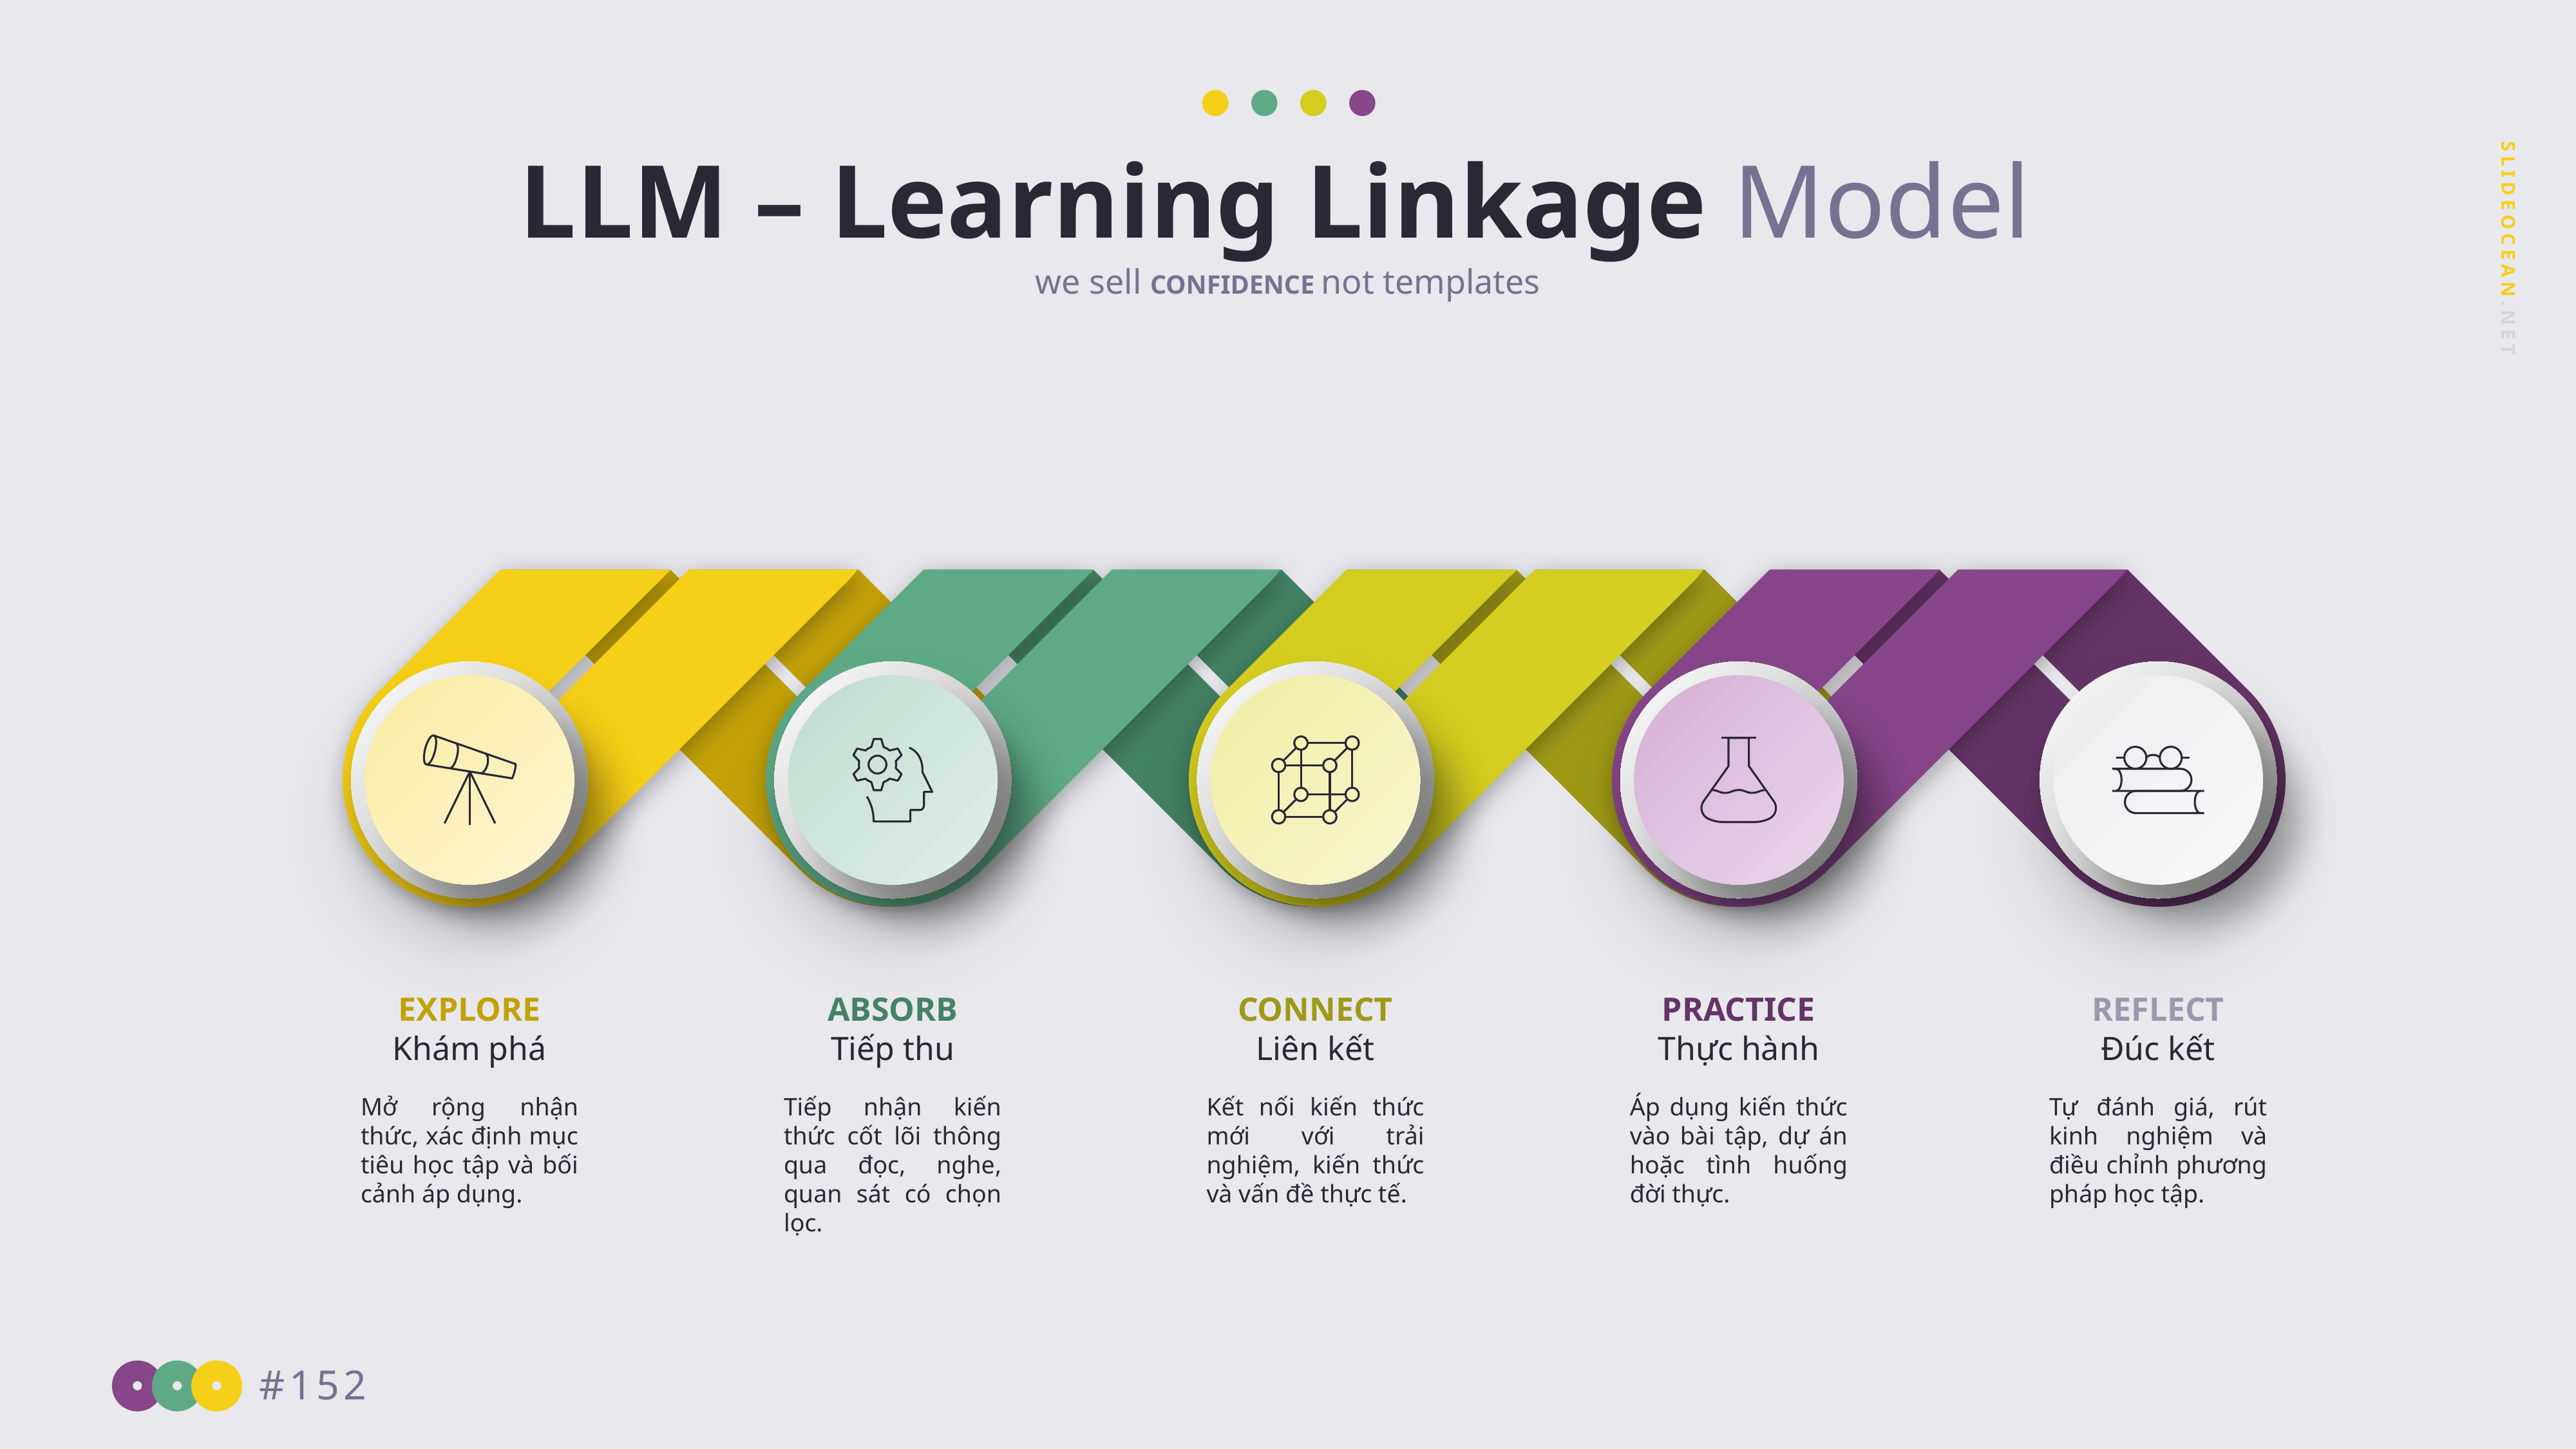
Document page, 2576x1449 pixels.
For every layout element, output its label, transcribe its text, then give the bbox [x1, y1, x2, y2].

text_box [1435, 569, 1706, 796]
text_box LLM – Learning Linkage Model [509, 132, 2066, 263]
text_box [1201, 89, 1230, 117]
text_box [1614, 733, 1620, 752]
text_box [773, 661, 1012, 899]
text_box [1677, 569, 1943, 661]
text_box [694, 688, 773, 818]
text_box [1858, 569, 2129, 796]
text_box [2069, 579, 2221, 661]
text_box [1646, 579, 1731, 661]
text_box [1197, 661, 1435, 899]
text_box [1348, 89, 1377, 117]
text_box [589, 569, 860, 796]
text_box [1299, 89, 1328, 117]
text_box #152 [259, 1359, 1142, 1408]
text_box [800, 579, 885, 661]
text_box [1254, 569, 1520, 661]
text_box [1012, 569, 1283, 796]
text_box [2039, 983, 2277, 1214]
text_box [1620, 661, 1858, 899]
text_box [350, 661, 589, 899]
text_box [1223, 579, 1308, 661]
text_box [2039, 661, 2277, 899]
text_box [1620, 983, 1858, 1214]
text_box [1117, 688, 1197, 818]
text_box [768, 734, 773, 752]
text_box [350, 983, 589, 1214]
text_box we sell CONFIDENCE not templates [1026, 255, 1550, 306]
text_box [773, 983, 1012, 1214]
text_box [1250, 89, 1279, 117]
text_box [1197, 983, 1435, 1214]
text_box [1540, 688, 1620, 818]
text_box [408, 569, 674, 661]
text_box [345, 734, 350, 752]
text_box [1964, 692, 2039, 814]
text_box [831, 569, 1097, 661]
text_box [1191, 733, 1197, 752]
